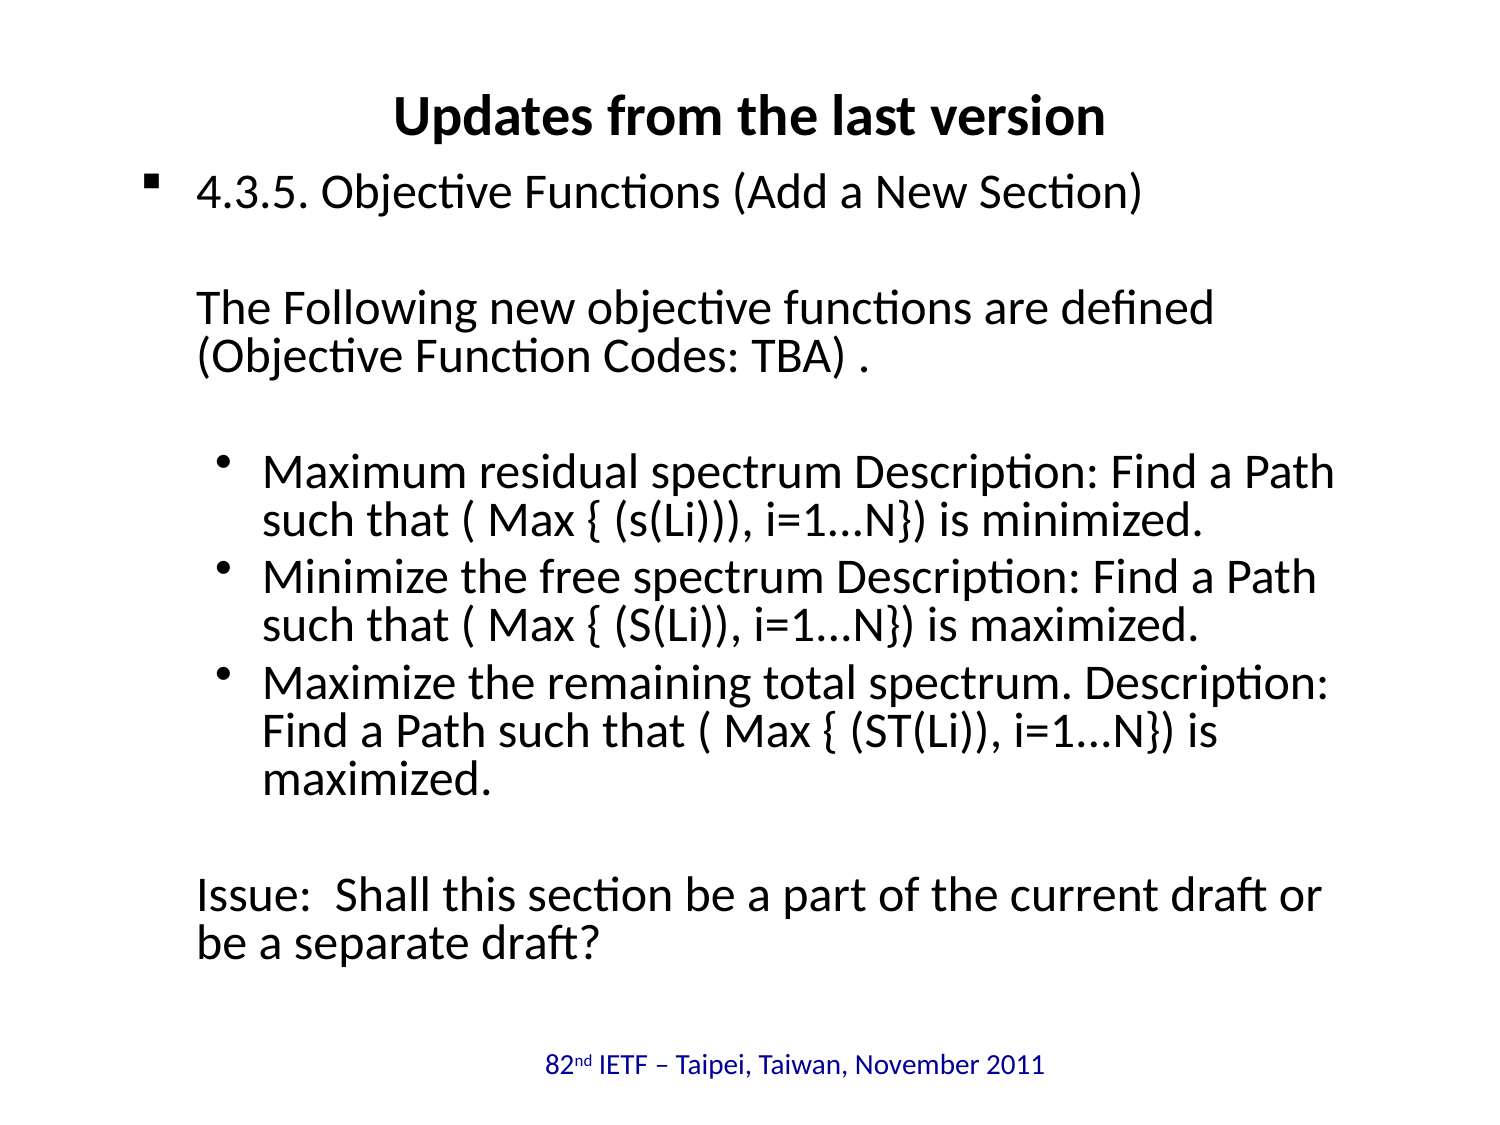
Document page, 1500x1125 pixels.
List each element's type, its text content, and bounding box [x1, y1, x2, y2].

title Updates from the last version [112, 62, 1388, 163]
list 4.3.5. Objective Functions (Add a New Section) The Following new objective functions are defined (Objective Function Codes: TBA) . Maximum residual spectrum Description: Find a Path such that ( Max { (s(Li))), i=1...N}) is minimized. Minimize the free spectrum Description: Find a Path such that ( Max { (S(Li)), i=1...N}) is maximized. Maximize the remaining total spectrum. Description: Find a Path such that ( Max { (ST(Li)), i=1...N}) is maximized. Issue: Shall this section be a part of the current draft or be a separate draft? [124, 162, 1401, 1038]
text_box [149, 374, 1425, 1050]
